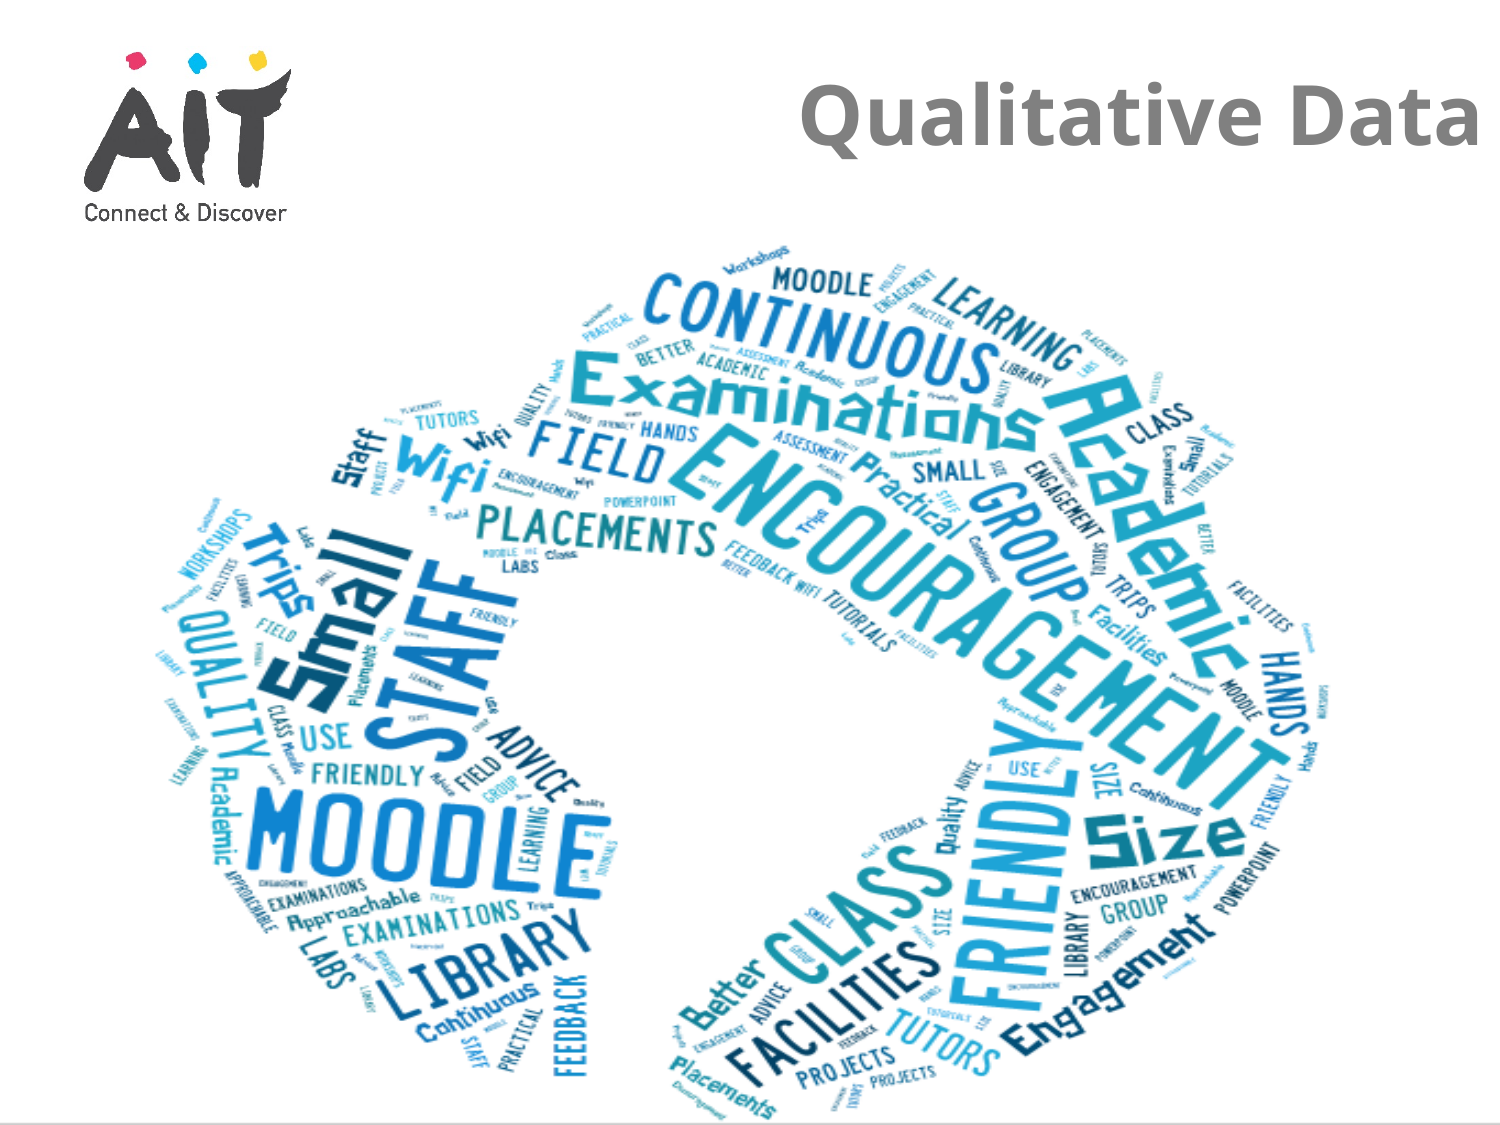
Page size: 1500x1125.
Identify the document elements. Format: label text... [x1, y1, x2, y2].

picture [0, 46, 1500, 1125]
text_box Qualitative Data [269, 54, 1500, 170]
